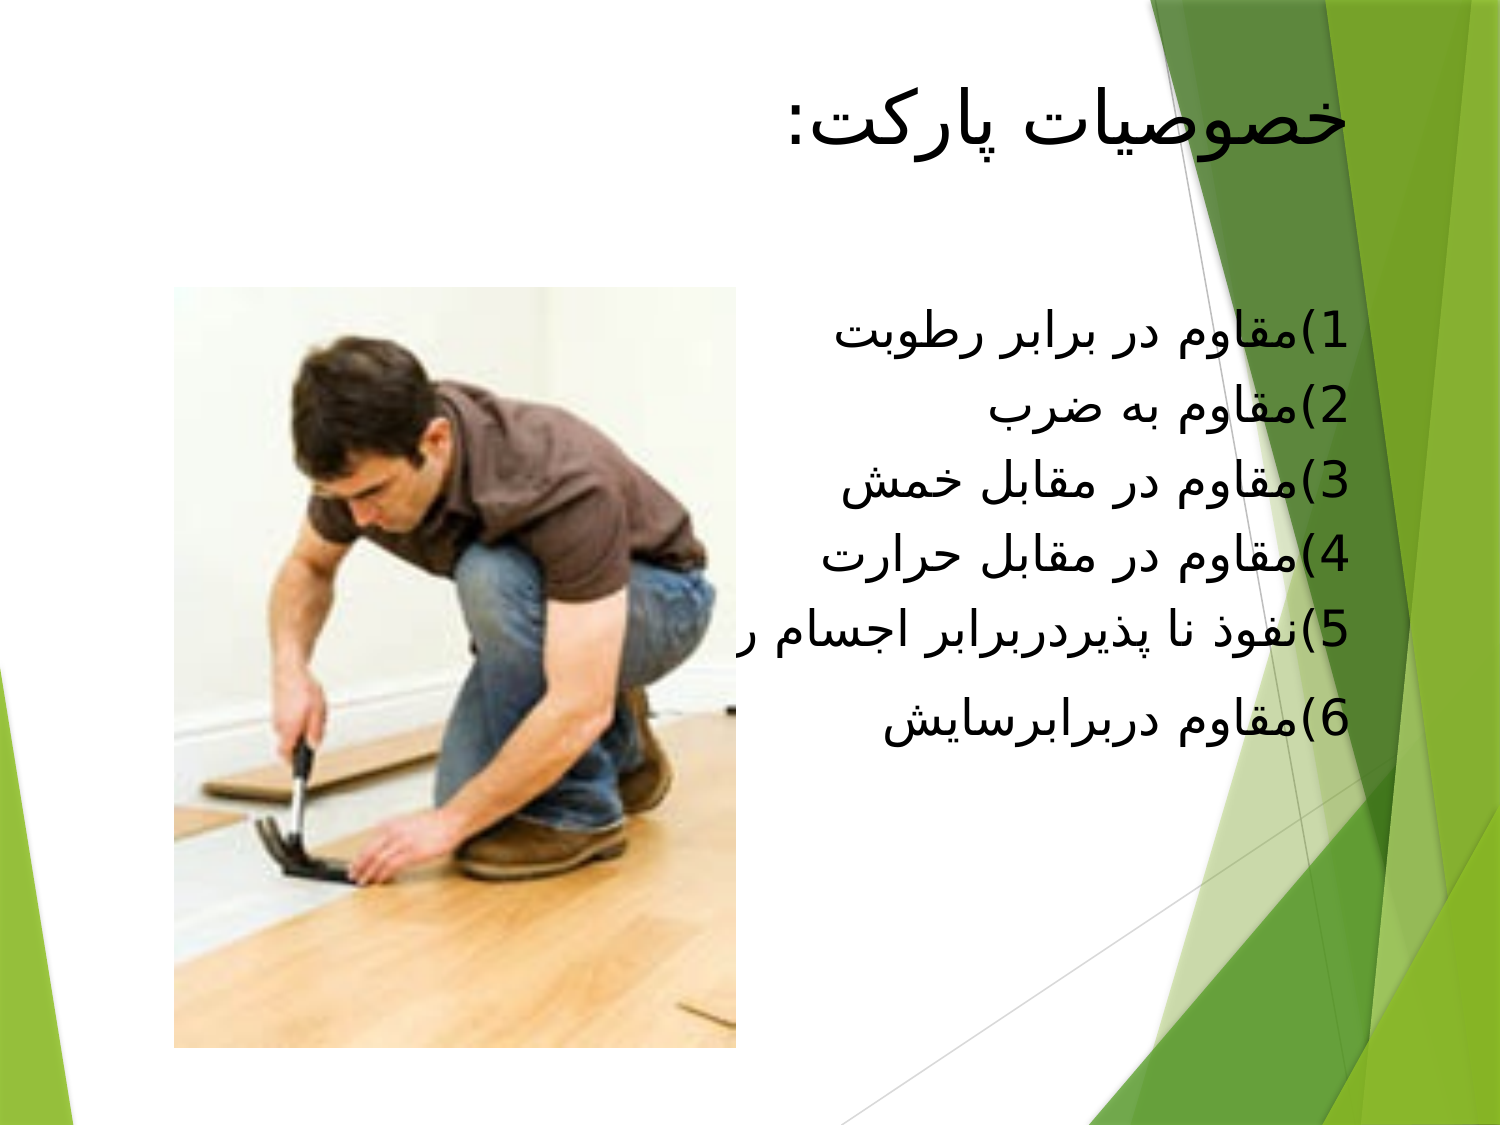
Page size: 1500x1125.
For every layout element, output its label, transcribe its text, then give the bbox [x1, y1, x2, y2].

picture [174, 286, 737, 1049]
title خصوصیات پارکت: [324, 62, 1367, 185]
list 1)مقاوم در برابر رطوبت 2)مقاوم به ضرب 3)مقاوم در مقابل خمش 4)مقاوم در مقابل حرارت 5)نفوذ نا پذیردربرابر اجسام ریز 6)مقاوم دربرابرسایش [324, 185, 1367, 823]
